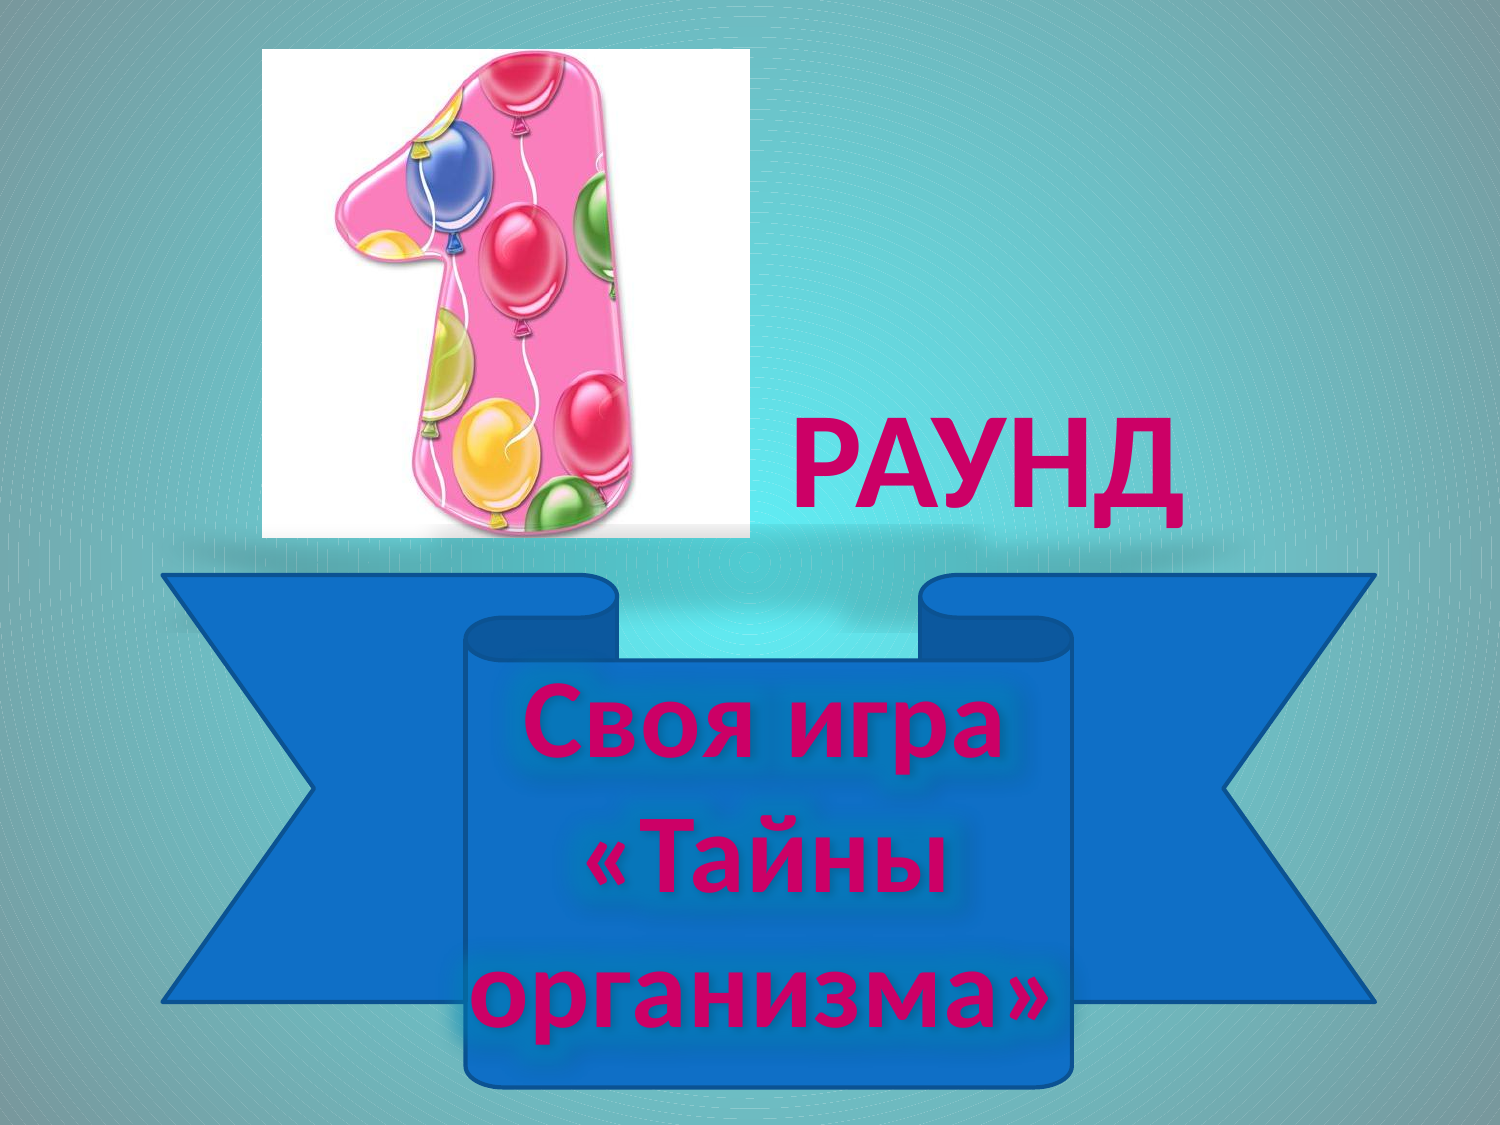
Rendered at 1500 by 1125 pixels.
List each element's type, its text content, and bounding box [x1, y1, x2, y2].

title РАУНД [774, 450, 1350, 543]
text_box Своя игра «Тайны организма» [453, 637, 1077, 1058]
text_box [160, 572, 620, 1005]
text_box [918, 572, 1377, 1005]
picture [262, 49, 751, 538]
